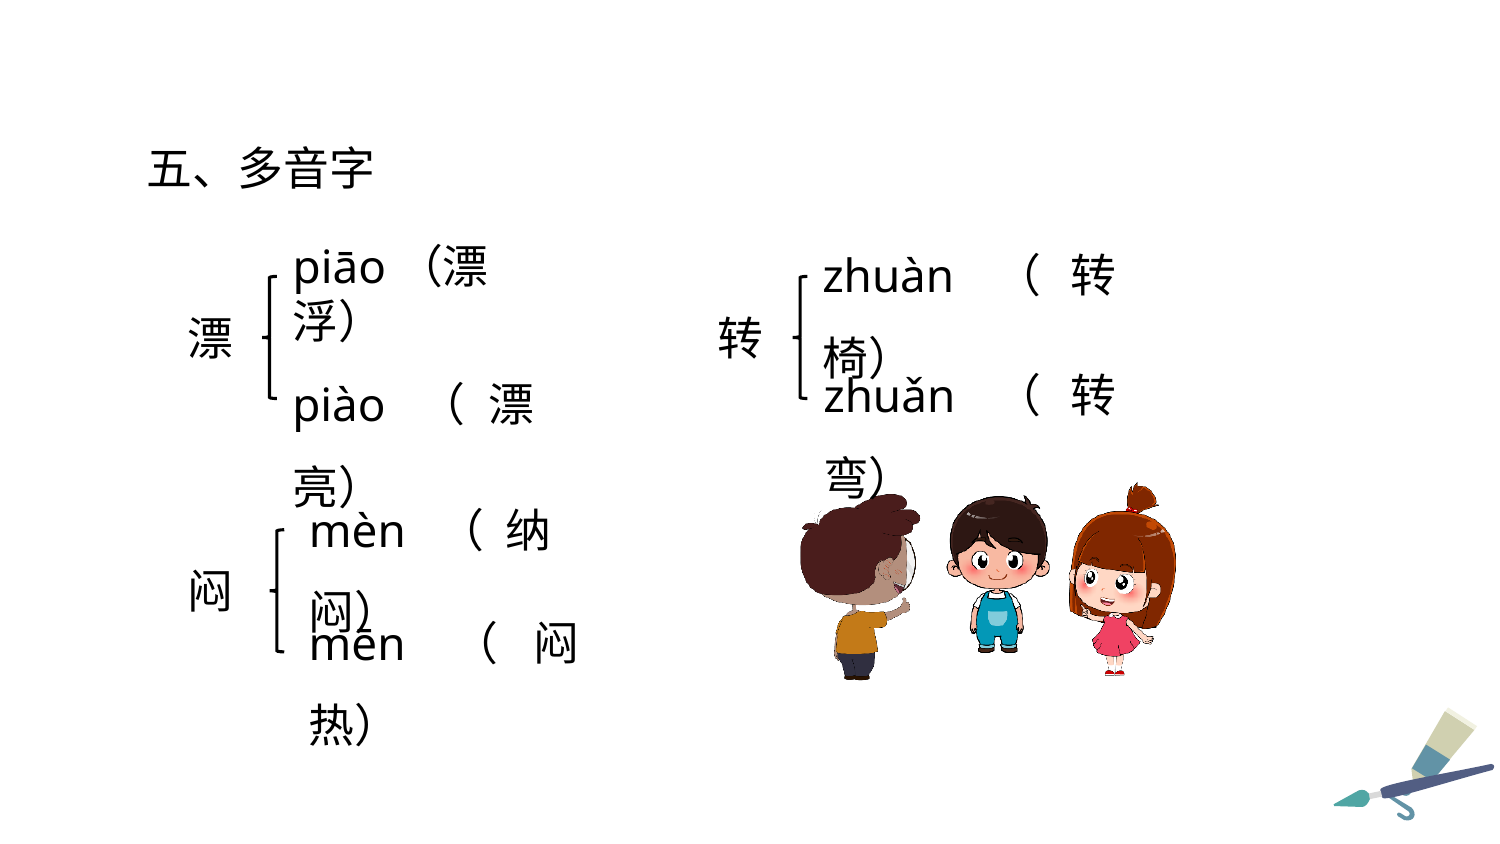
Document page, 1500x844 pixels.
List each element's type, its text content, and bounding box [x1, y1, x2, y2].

text_box 漂 [172, 302, 209, 372]
text_box 五、多音字 [131, 131, 391, 202]
text_box mēn（闷热） [294, 579, 595, 815]
text_box 闷 [172, 555, 218, 626]
text_box piào（漂亮） [277, 341, 550, 576]
text_box [792, 275, 807, 400]
text_box zhuǎn（转弯） [808, 332, 1131, 449]
text_box [269, 530, 285, 653]
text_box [1358, 708, 1481, 844]
text_box [262, 275, 277, 400]
text_box piāo（漂浮） [278, 230, 548, 341]
picture [764, 449, 1206, 702]
text_box zhuàn（转椅） [807, 212, 1131, 447]
text_box 转 [703, 302, 740, 372]
text_box mèn（纳闷） [294, 466, 566, 579]
